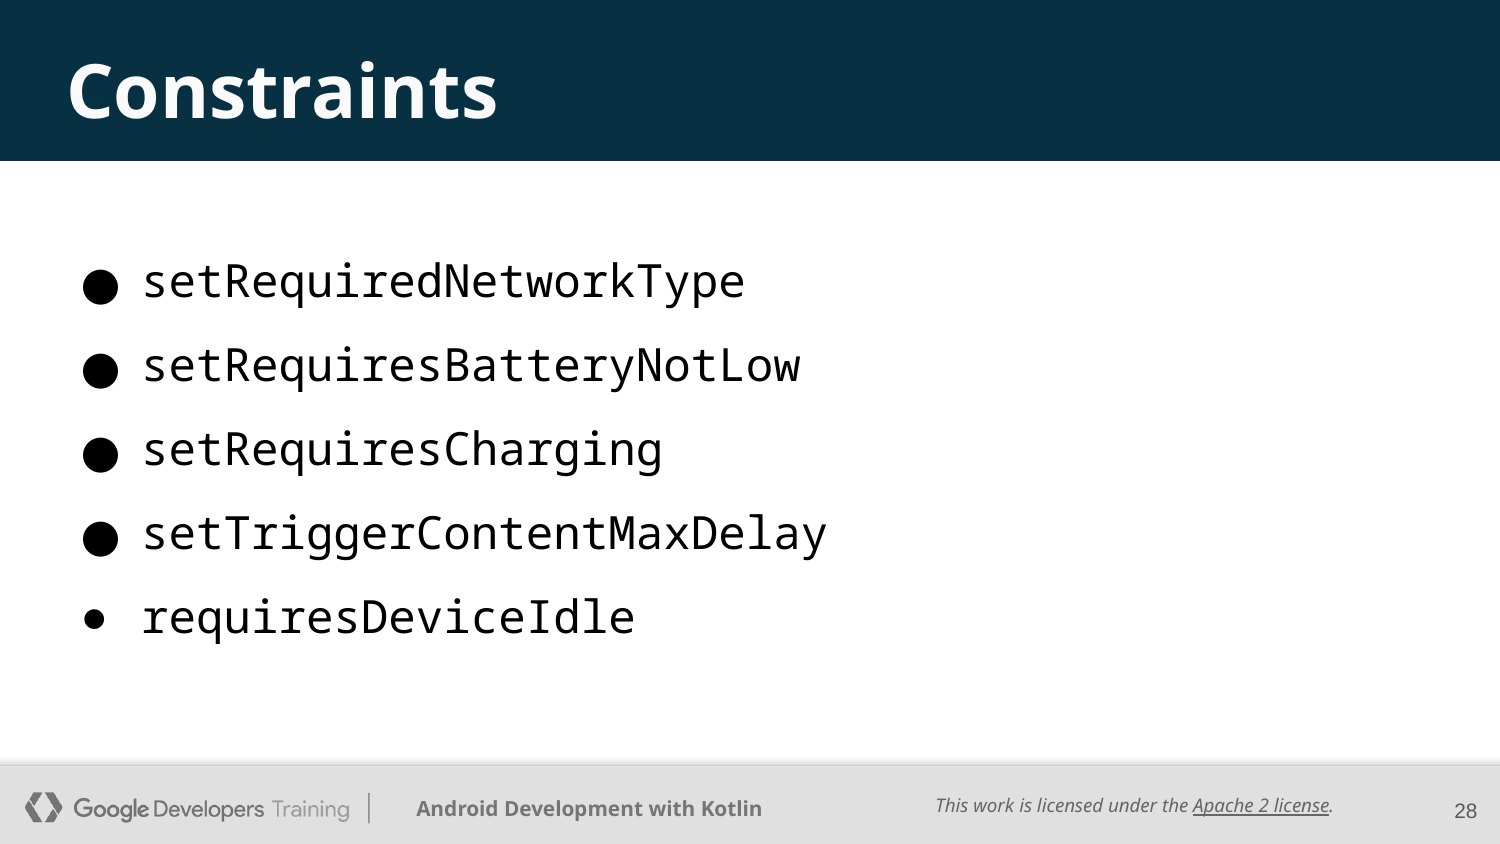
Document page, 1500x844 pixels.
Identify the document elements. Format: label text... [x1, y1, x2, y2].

picture [0, 161, 1500, 844]
slide_number ‹#› [1402, 777, 1493, 842]
list setRequiredNetworkType setRequiresBatteryNotLow setRequiresCharging setTriggerContentMaxDelay requiresDeviceIdle [51, 228, 1449, 701]
title Constraints [51, 28, 1449, 122]
